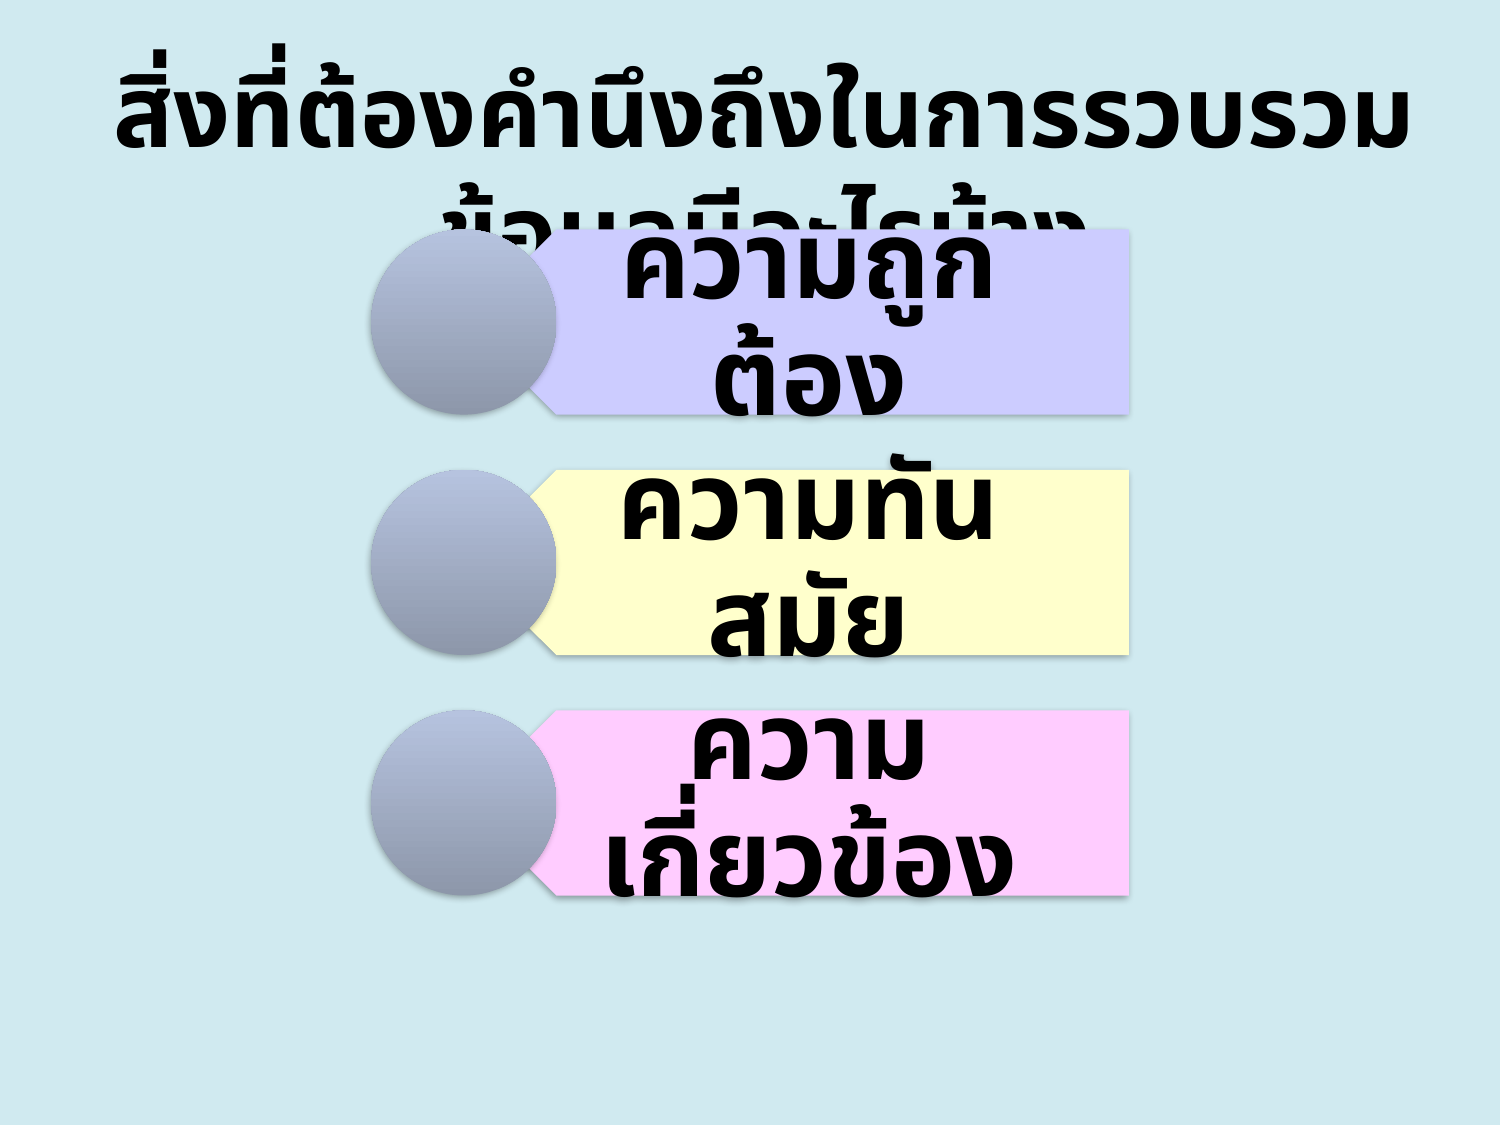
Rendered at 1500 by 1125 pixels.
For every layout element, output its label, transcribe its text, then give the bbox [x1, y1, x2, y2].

title สิ่งที่ต้องคำนึงถึงในการรวบรวมข้อมูลมีอะไรบ้าง [29, 45, 1500, 291]
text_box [249, 228, 1251, 897]
